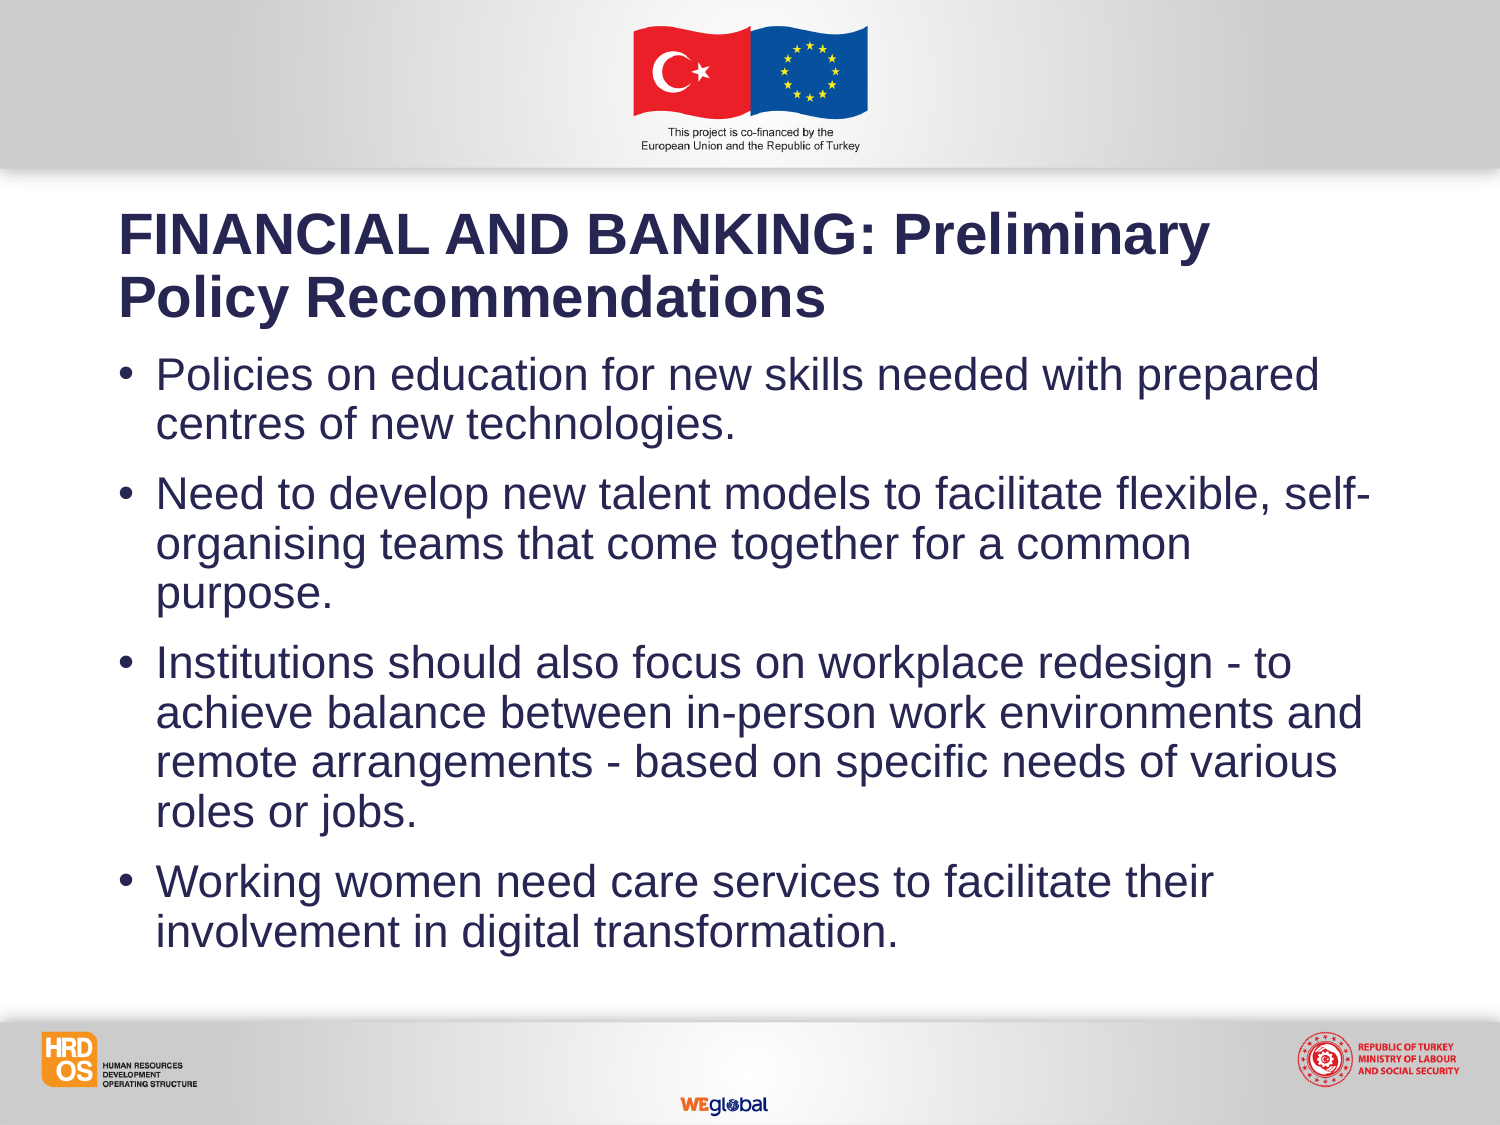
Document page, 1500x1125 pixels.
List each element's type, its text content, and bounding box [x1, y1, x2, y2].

list FINANCIAL AND BANKING: Preliminary Policy Recommendations Policies on education for new skills needed with prepared centres of new technologies. Need to develop new talent models to facilitate flexible, self-organising teams that come together for a common purpose. Institutions should also focus on workplace redesign - to achieve balance between in-person work environments and remote arrangements - based on specific needs of various roles or jobs. Working women need care services to facilitate their involvement in digital transformation. [103, 196, 1397, 1005]
picture [0, 0, 1500, 1125]
